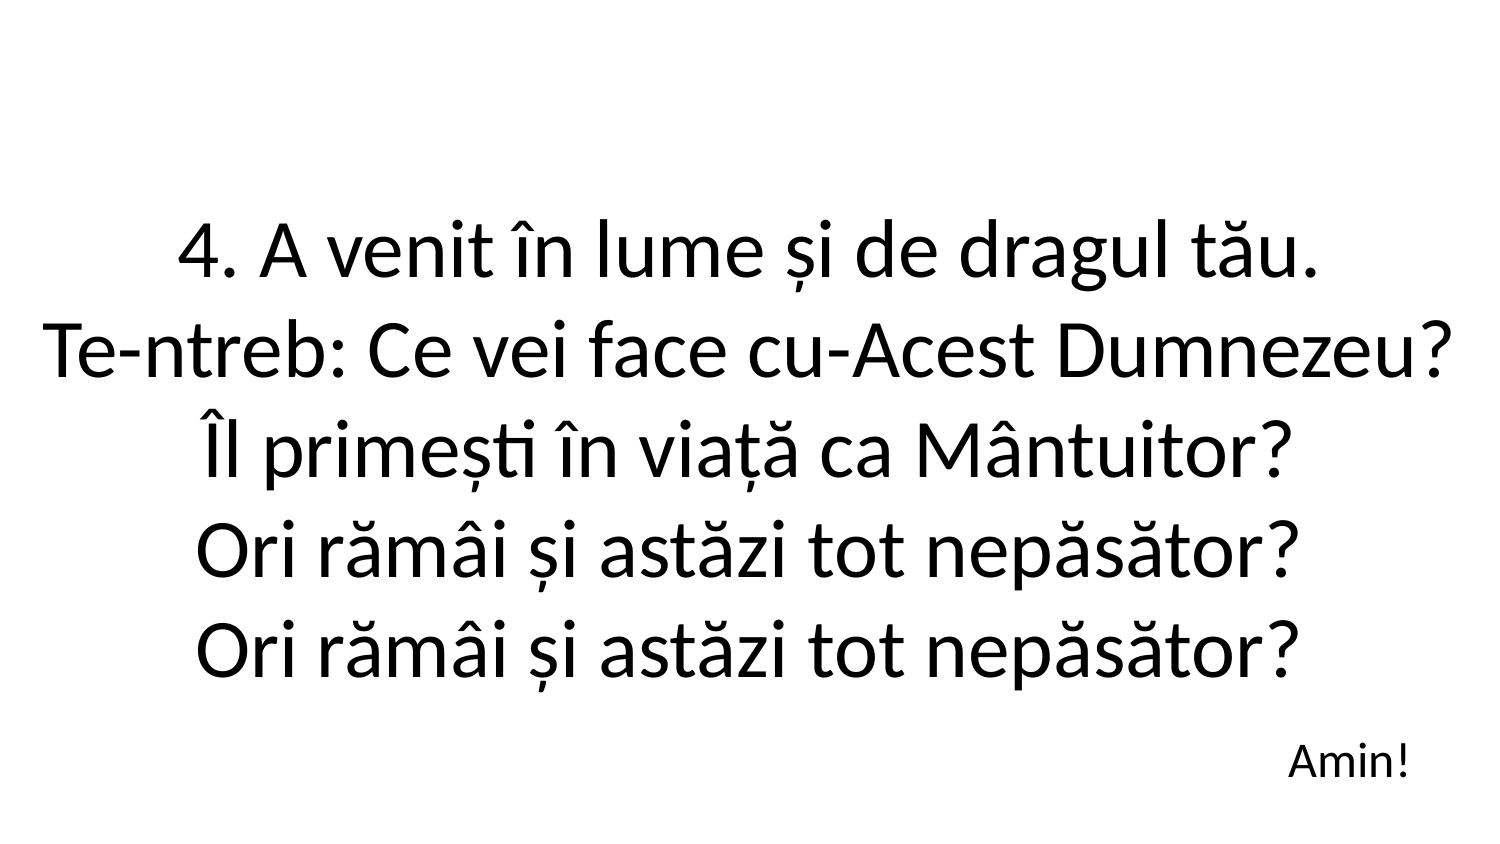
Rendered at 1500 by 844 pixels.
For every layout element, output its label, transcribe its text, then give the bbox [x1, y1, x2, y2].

text_box 4. A venit în lume și de dragul tău. Te-ntreb: Ce vei face cu-Acest Dumnezeu? Îl primești în viață ca Mântuitor? Ori rămâi și astăzi tot nepăsător? Ori rămâi și astăzi tot nepăsător? [28, 142, 1472, 702]
text_box Amin! [1273, 674, 1427, 795]
